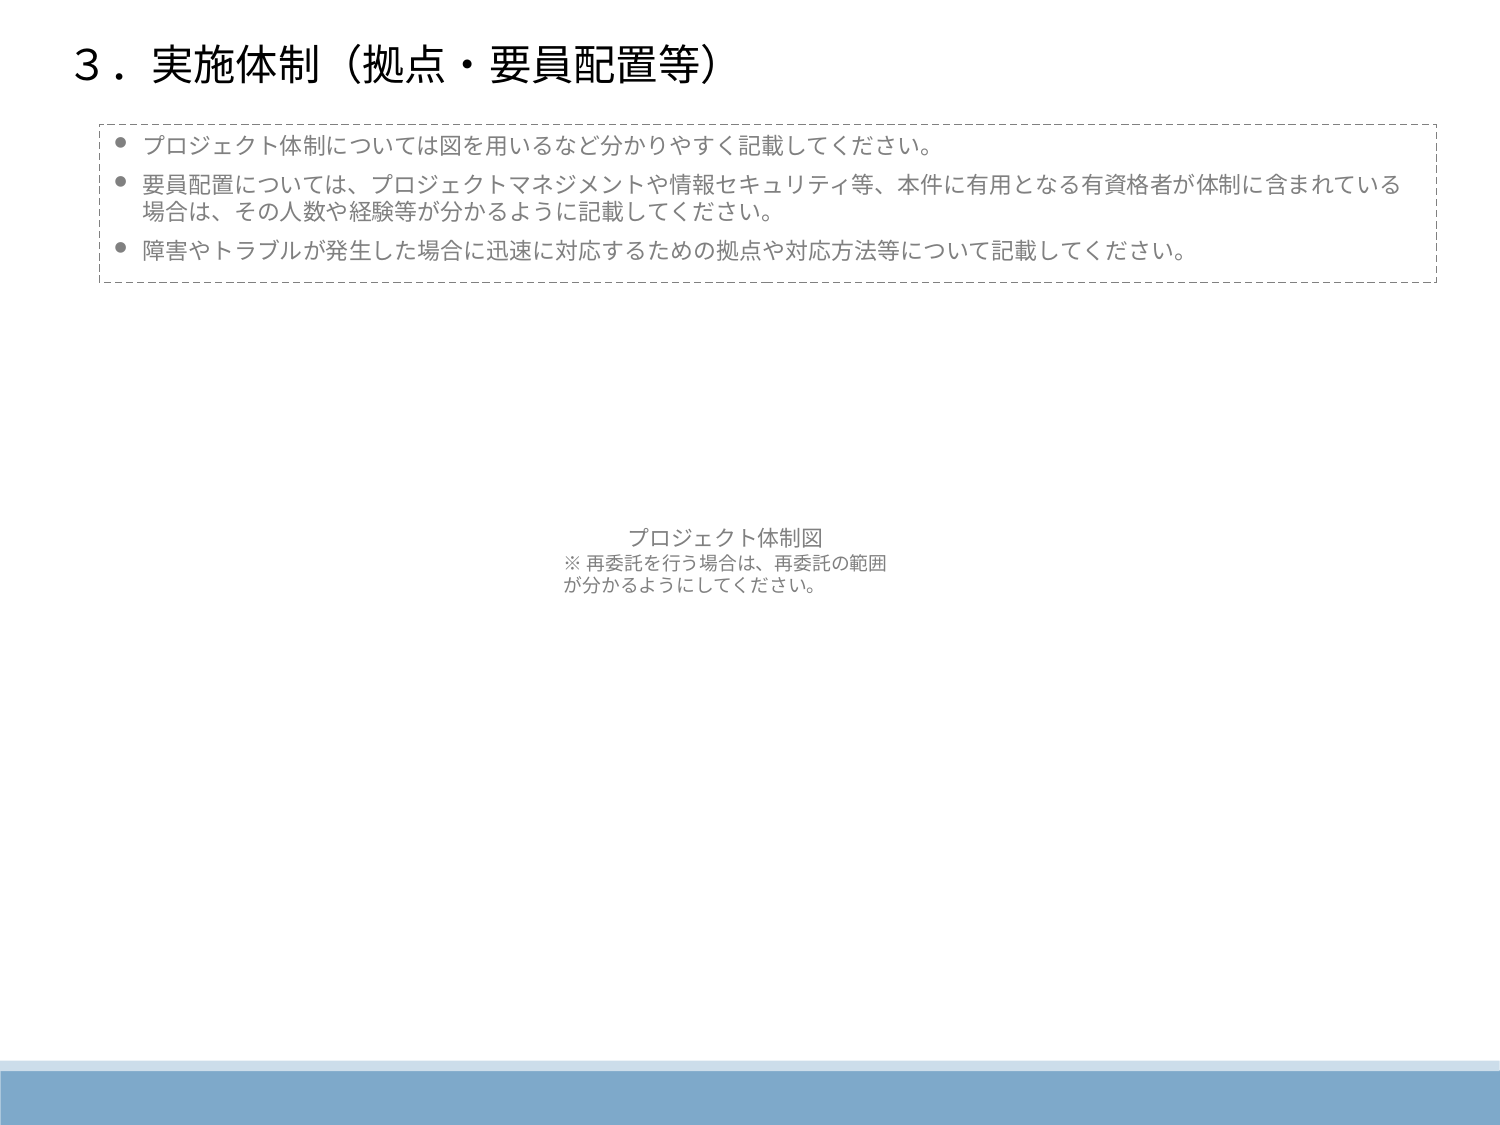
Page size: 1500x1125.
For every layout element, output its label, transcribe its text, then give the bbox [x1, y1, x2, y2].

text_box ３．実施体制（拠点・要員配置等） [52, 30, 1275, 96]
text_box プロジェクト体制図 ※再委託を行う場合は、再委託の範囲が分かるようにしてください。 [548, 517, 903, 604]
text_box プロジェクト体制については図を用いるなど分かりやすく記載してください。 要員配置については、プロジェクトマネジメントや情報セキュリティ等、本件に有用となる有資格者が体制に含まれている場合は、その人数や経験等が分かるように記載してください。 障害やトラブルが発生した場合に迅速に対応するための拠点や対応方法等について記載してください。 [99, 124, 1437, 283]
